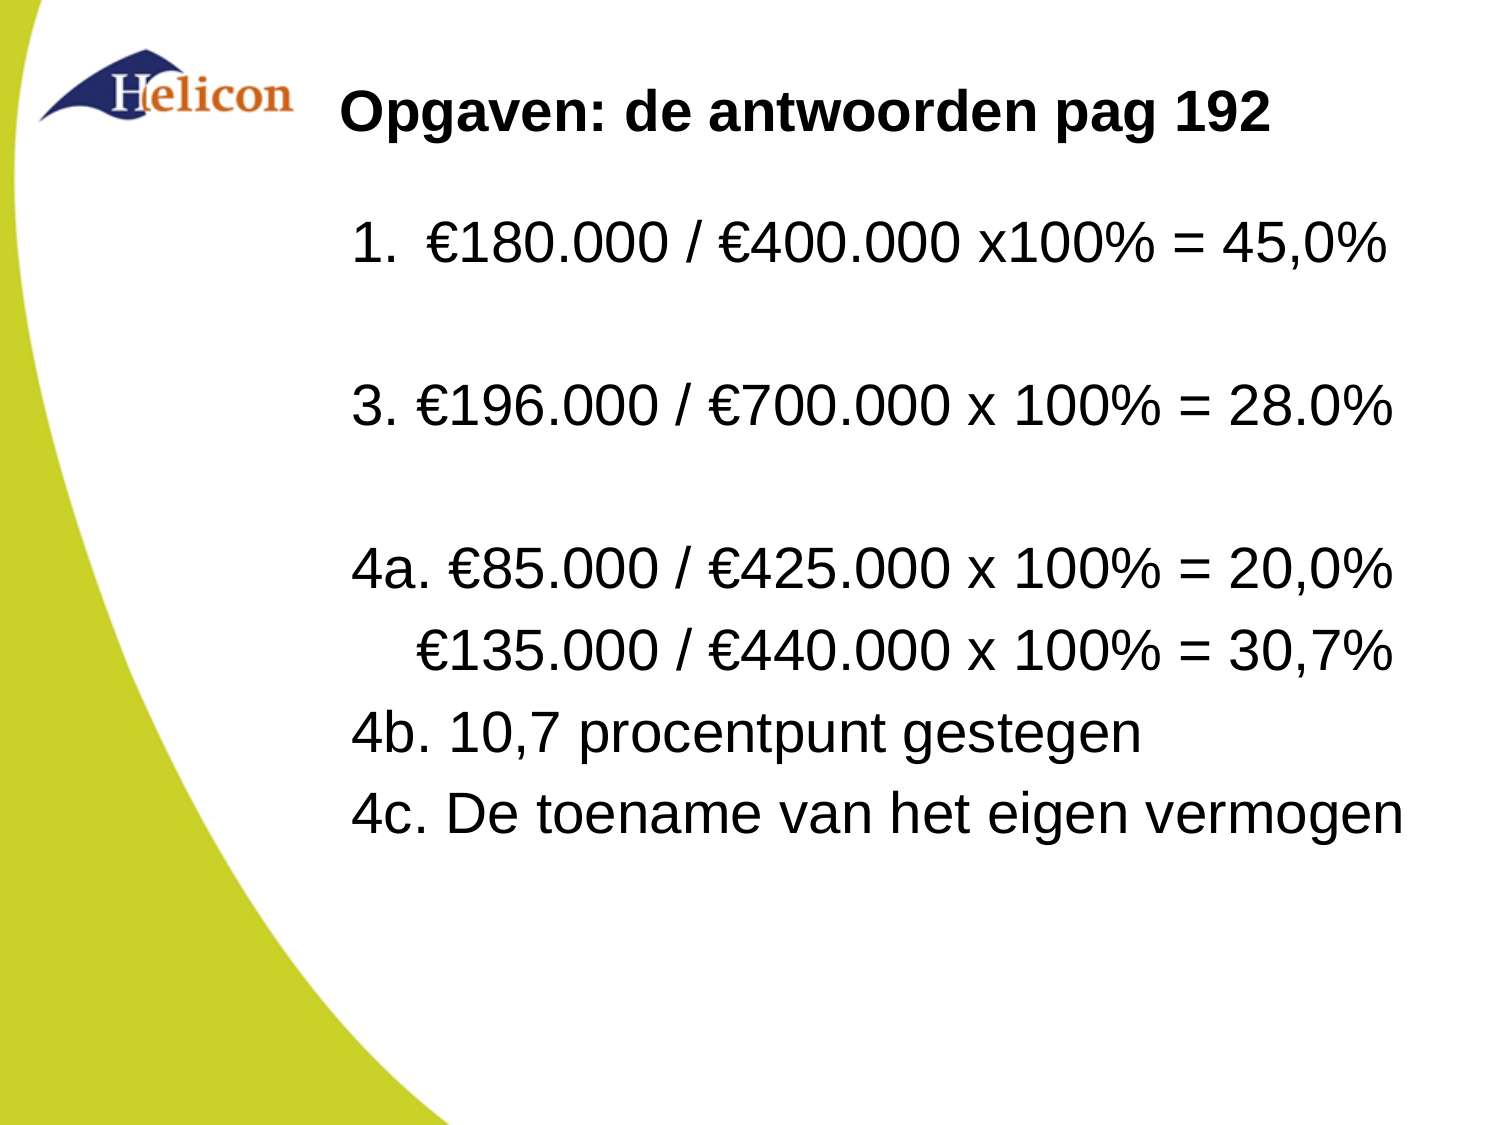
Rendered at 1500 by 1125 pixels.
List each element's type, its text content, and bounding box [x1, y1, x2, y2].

title Opgaven: de antwoorden pag 192 [324, 54, 1415, 161]
picture [0, 0, 1500, 1125]
list €180.000 / €400.000 x100% = 45,0% 3. €196.000 / €700.000 x 100% = 28.0% 4a. €85.000 / €425.000 x 100% = 20,0% €135.000 / €440.000 x 100% = 30,7% 4b. 10,7 procentpunt gestegen 4c. De toename van het eigen vermogen [336, 196, 1425, 1005]
